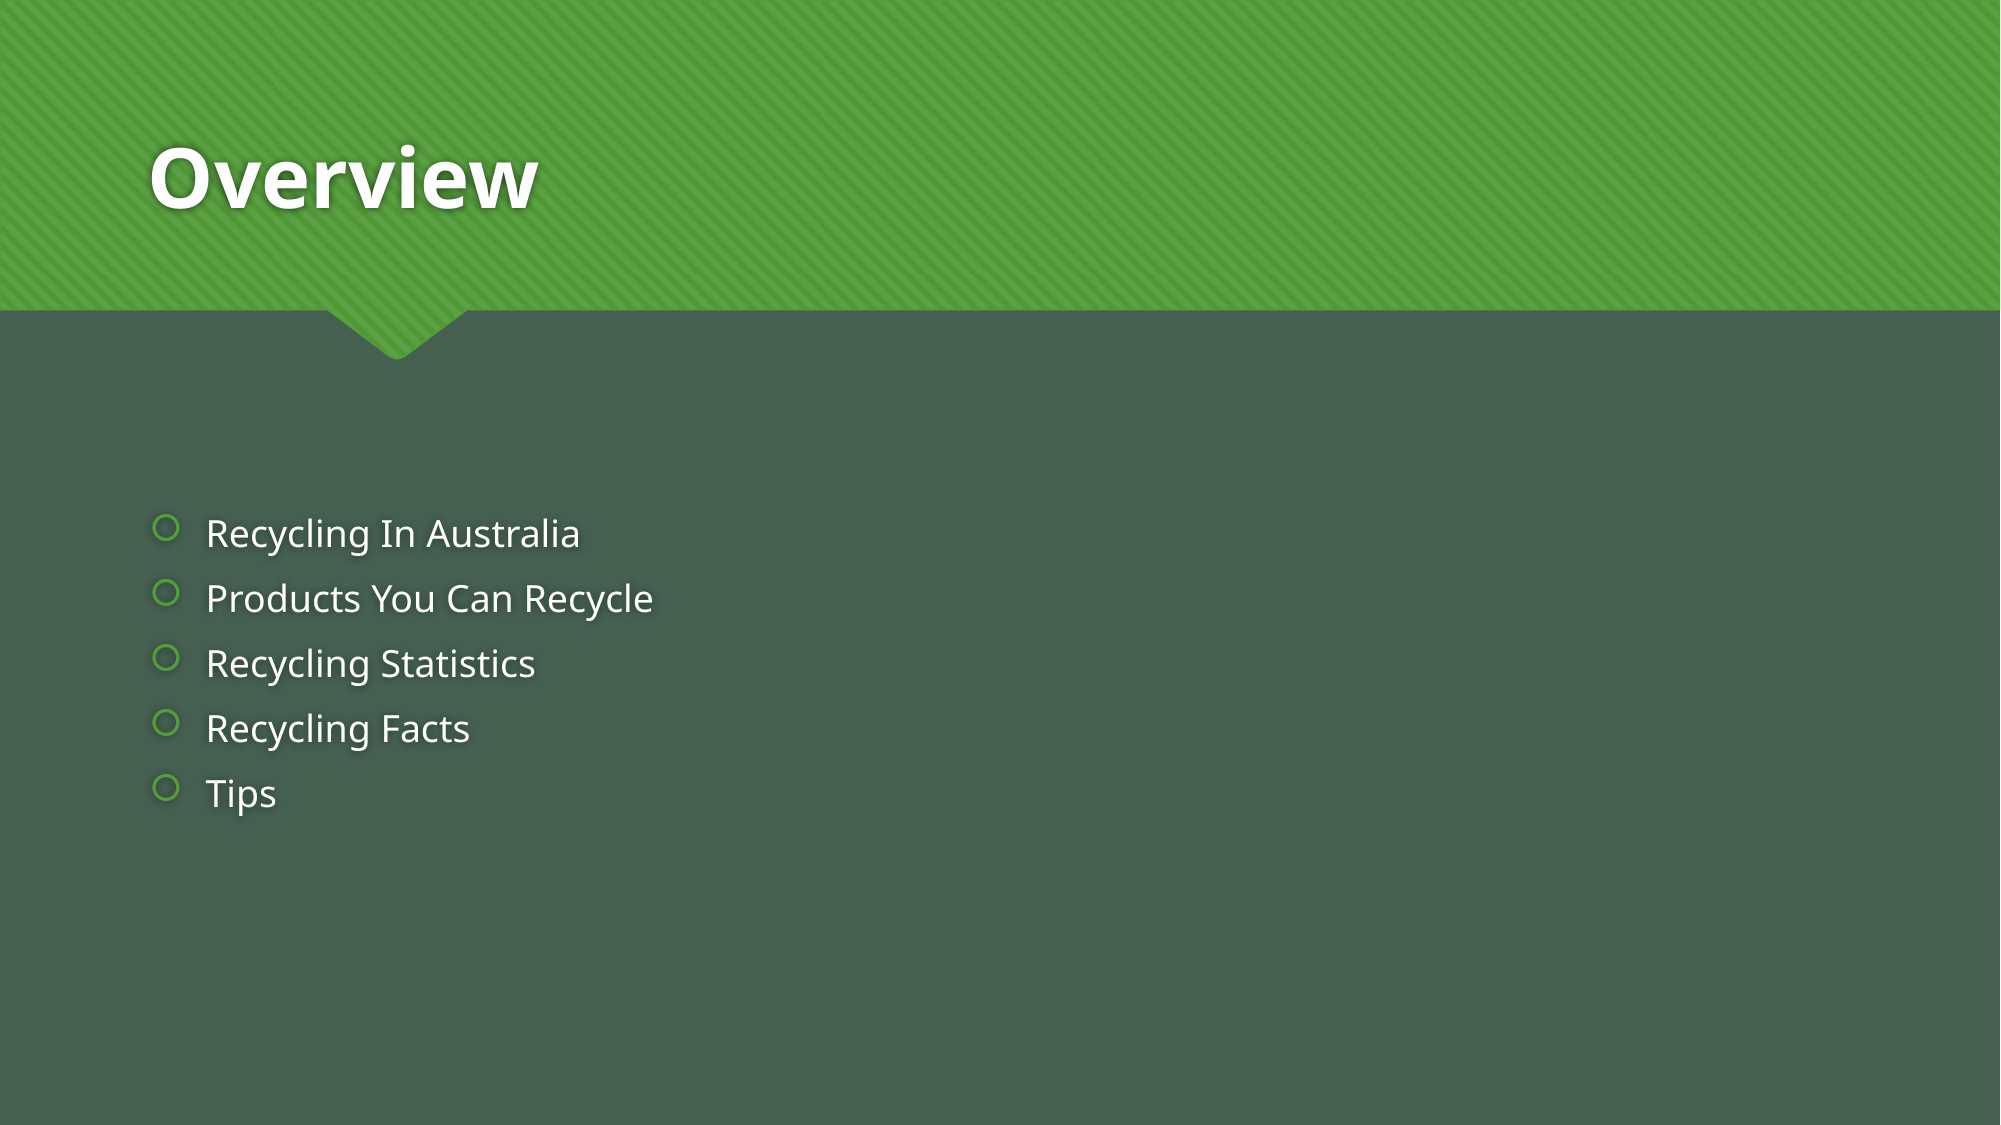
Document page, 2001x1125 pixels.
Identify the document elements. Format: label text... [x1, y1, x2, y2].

title Overview [132, 73, 1868, 233]
list Recycling In Australia Products You Can Recycle Recycling Statistics Recycling Facts Tips [134, 364, 1866, 962]
